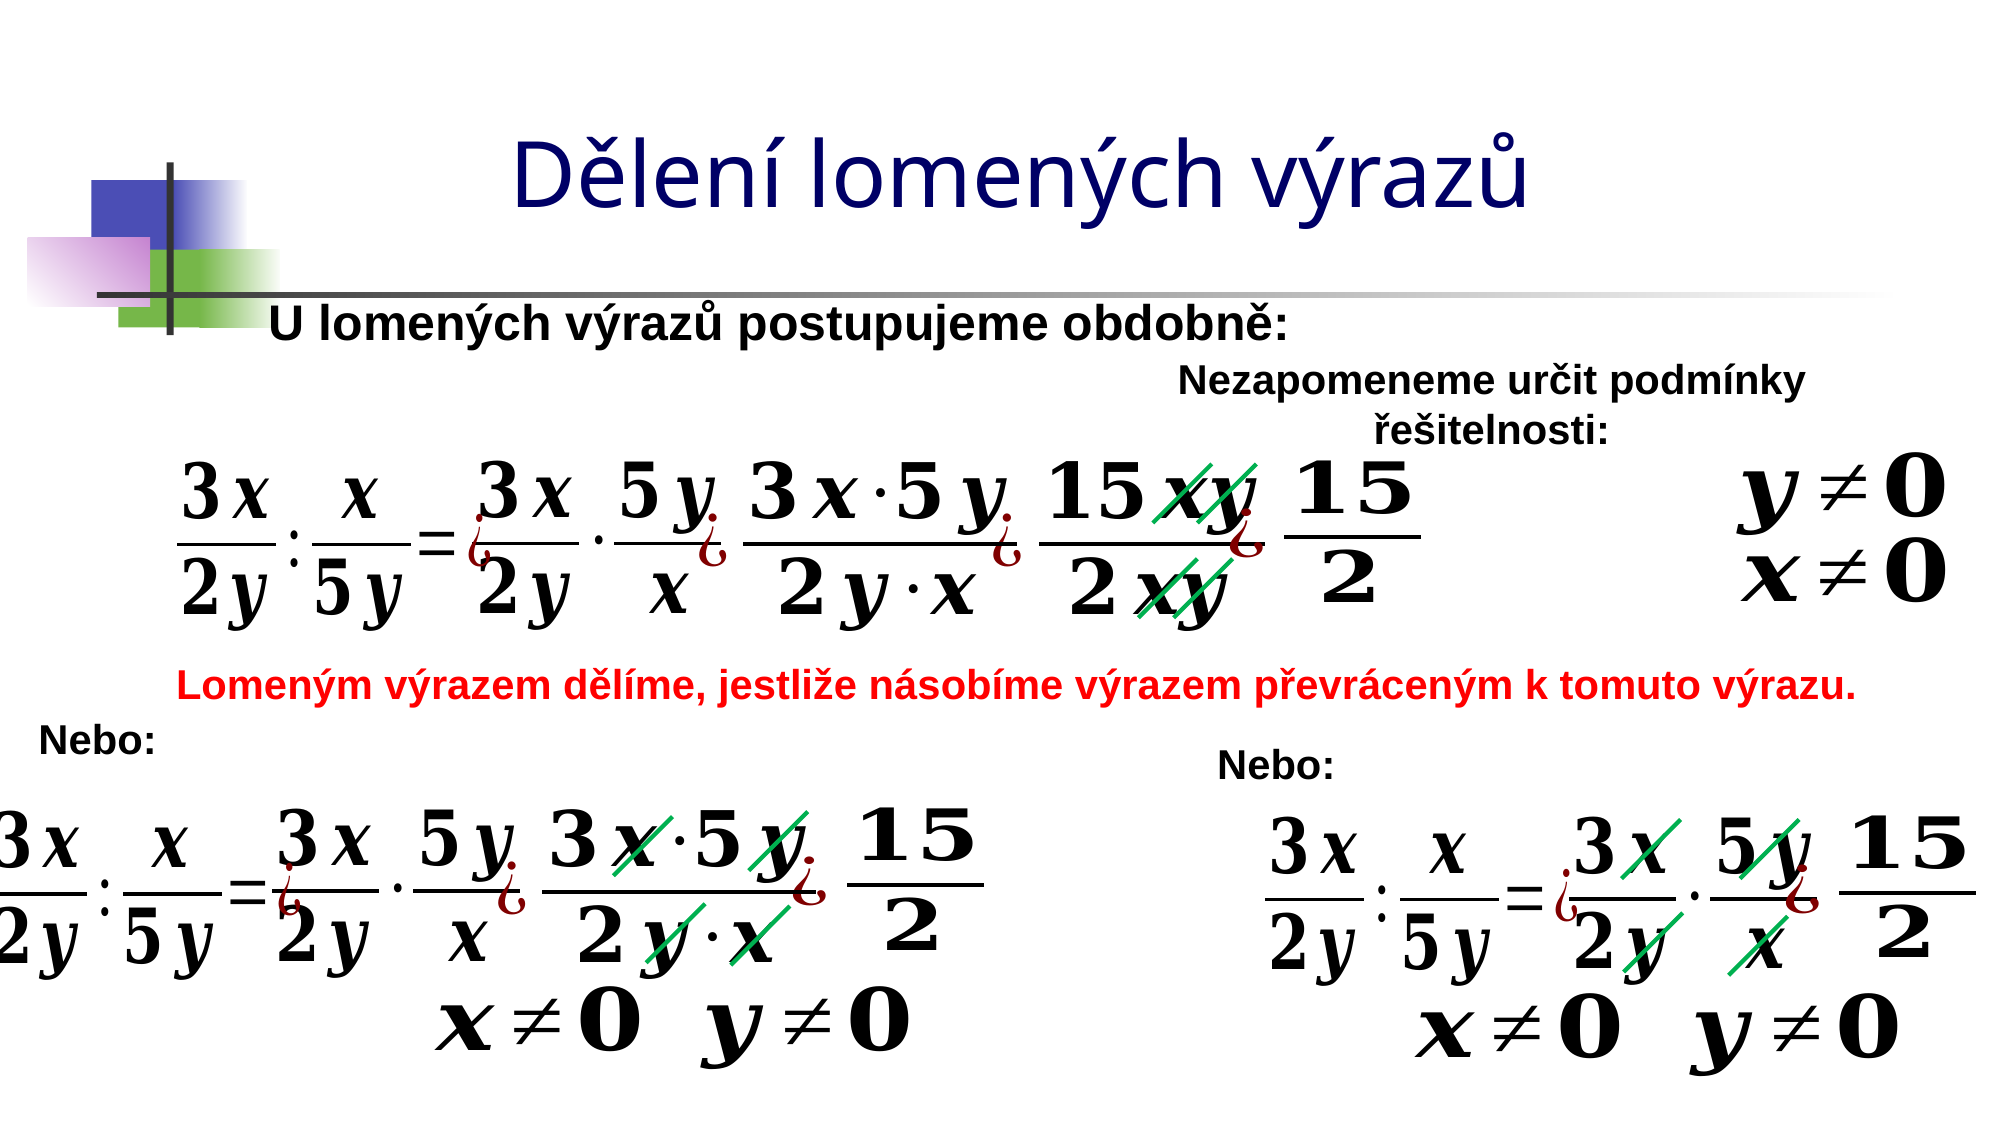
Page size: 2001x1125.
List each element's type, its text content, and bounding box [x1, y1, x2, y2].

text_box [748, 811, 808, 871]
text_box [1197, 463, 1257, 524]
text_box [1621, 819, 1681, 879]
text_box Lomeným výrazem dělíme, jestliže násobíme výrazem převráceným k tomuto výrazu. [161, 650, 1879, 716]
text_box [1173, 558, 1233, 618]
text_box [1623, 912, 1683, 973]
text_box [1152, 463, 1195, 524]
text_box U lomených výrazů postupujeme obdobně: [244, 278, 1316, 362]
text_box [1728, 915, 1788, 976]
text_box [1739, 819, 1800, 879]
text_box Nebo: [21, 708, 174, 768]
title Dělení lomených výrazů [416, 113, 1627, 228]
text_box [1137, 558, 1172, 618]
text_box Nebo: [1200, 733, 1352, 793]
text_box Nezapomeneme určit podmínky řešitelnosti: [1038, 373, 1945, 433]
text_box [645, 903, 706, 963]
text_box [730, 905, 790, 966]
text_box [613, 816, 673, 876]
